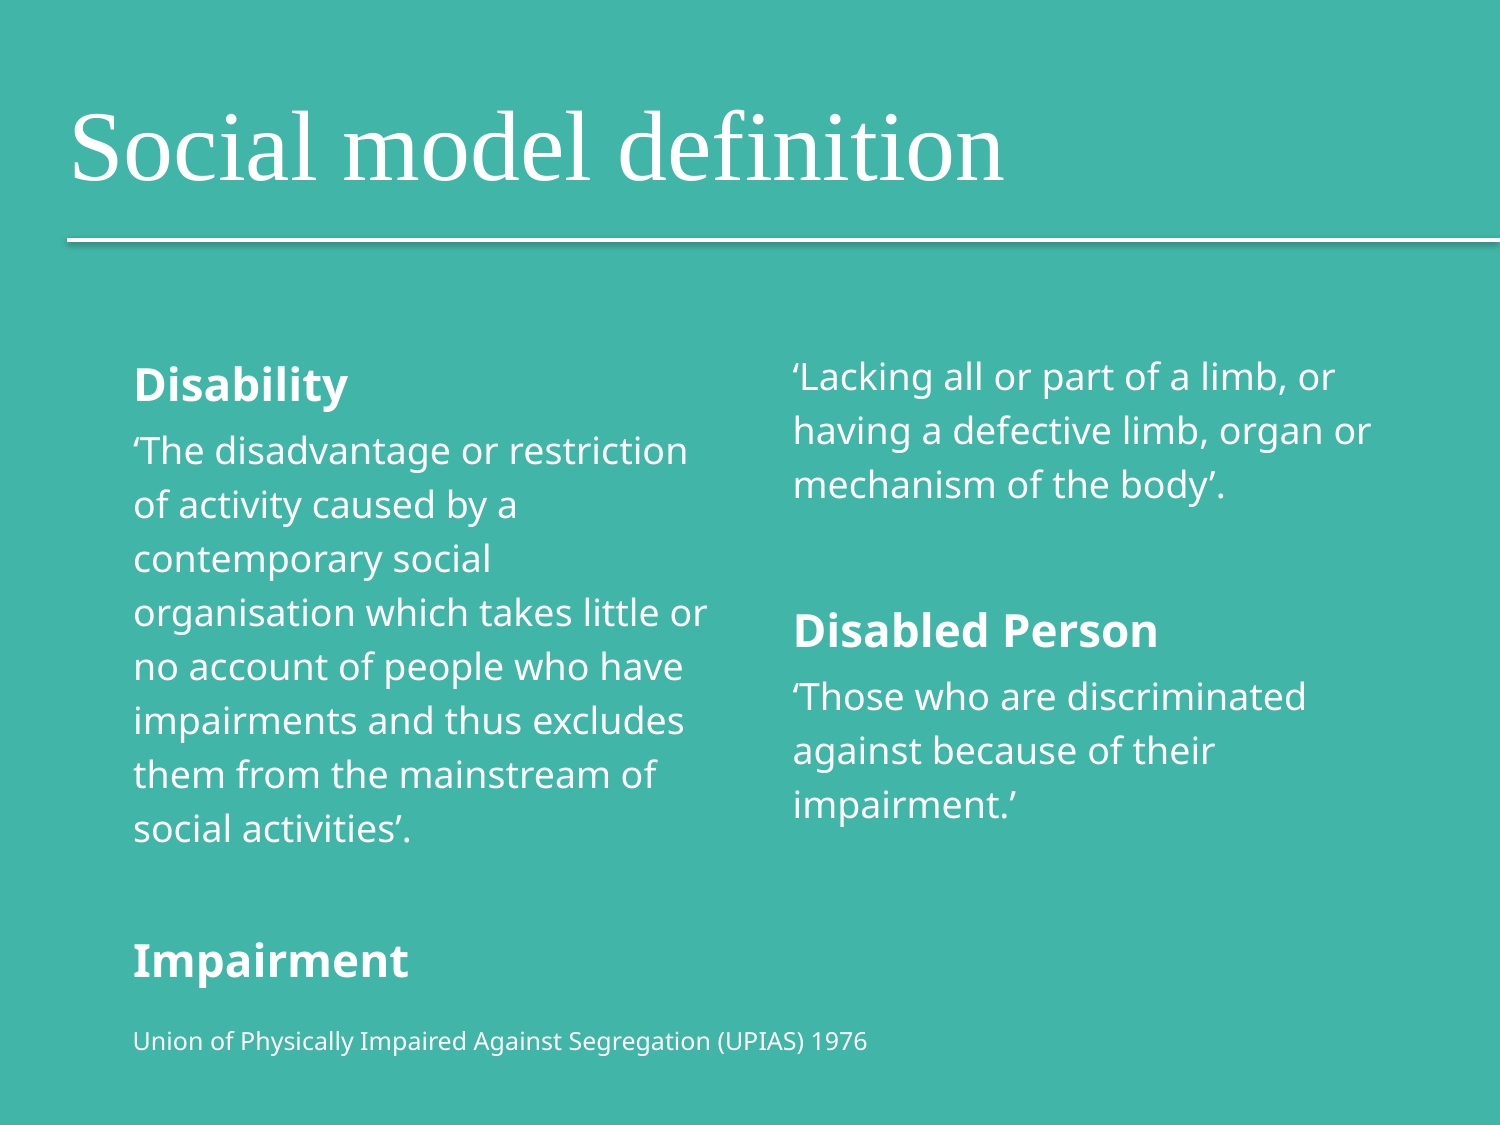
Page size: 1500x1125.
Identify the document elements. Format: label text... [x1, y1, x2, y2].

text_box Social model definition [53, 43, 1053, 260]
list Disability ‘The disadvantage or restriction of activity caused by a contemporary social organisation which takes little or no account of people who have impairments and thus excludes them from the mainstream of social activities’. Impairment ‘Lacking all or part of a limb, or having a defective limb, organ or mechanism of the body’. Disabled Person ‘Those who are discriminated against because of their impairment.’ [118, 336, 1391, 1003]
text_box Union of Physically Impaired Against Segregation (UPIAS) 1976 [117, 1017, 1369, 1094]
